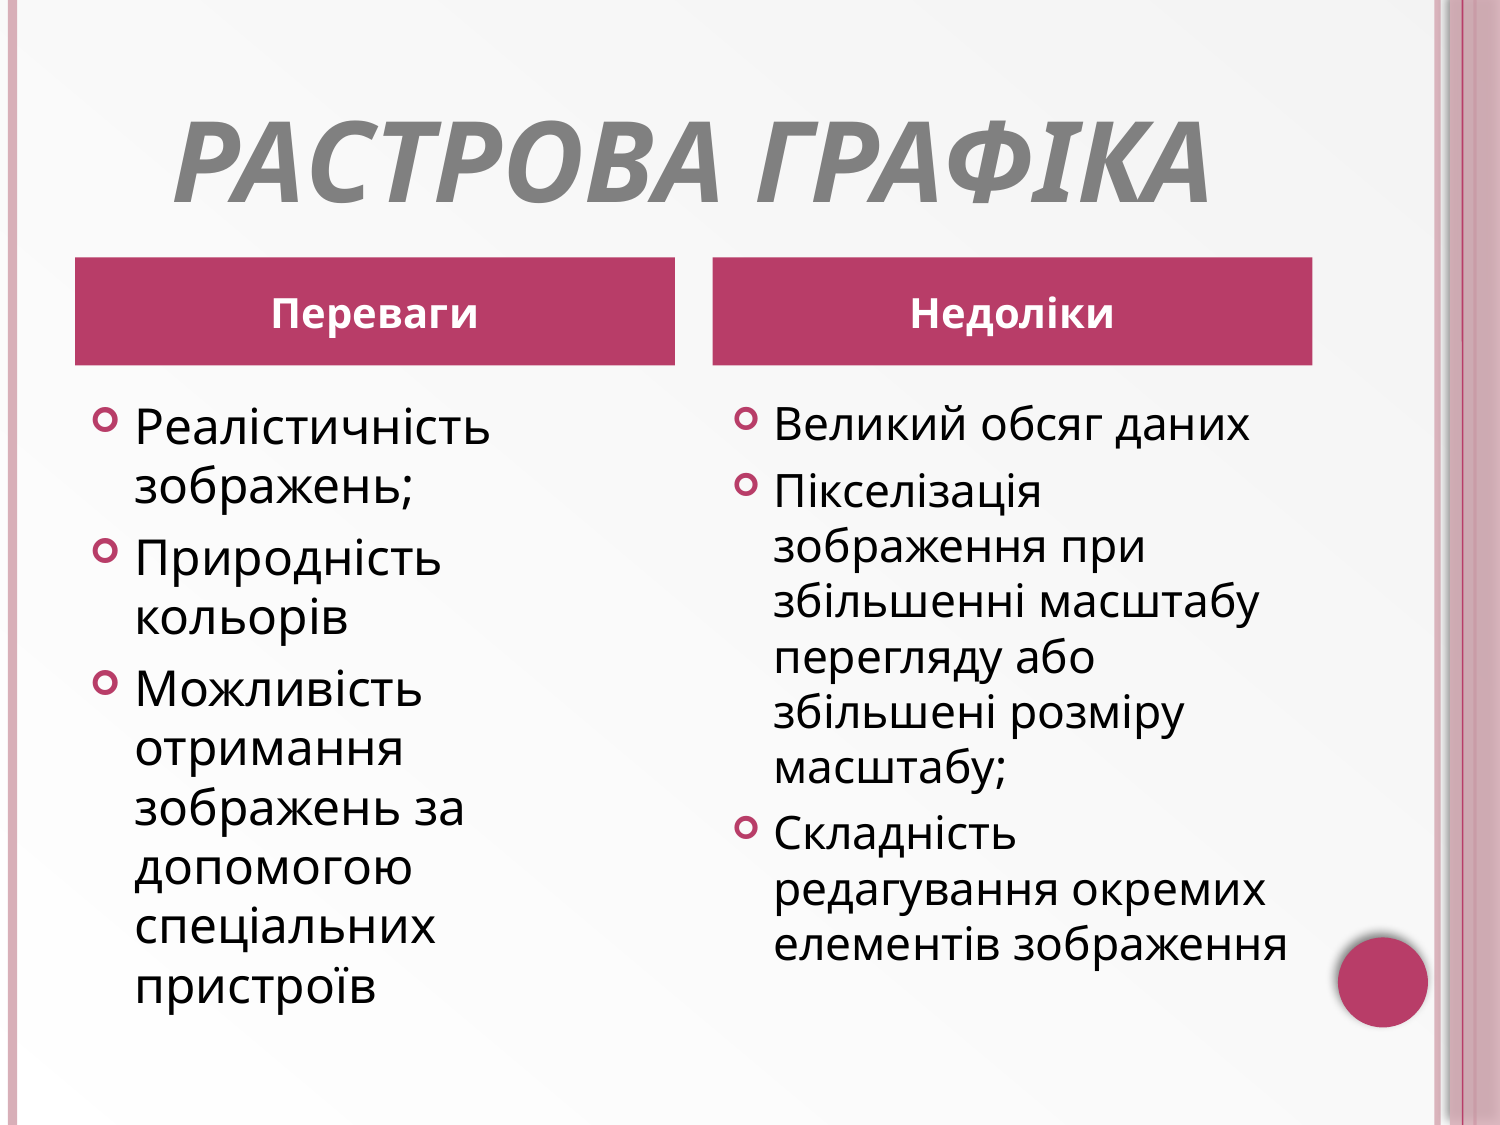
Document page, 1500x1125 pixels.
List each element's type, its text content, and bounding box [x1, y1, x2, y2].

list Переваги [75, 257, 675, 366]
list Великий обсяг даних Пікселізація зображення при збільшенні масштабу перегляду або збільшені розміру масштабу; Складність редагування окремих елементів зображення [717, 387, 1318, 1025]
title Растрова графіка [75, 44, 1313, 233]
list Недоліки [712, 257, 1313, 366]
list Реалістичність зображень; Природність кольорів Можливість отримання зображень за допомогою спеціальних пристроїв [75, 387, 675, 1025]
